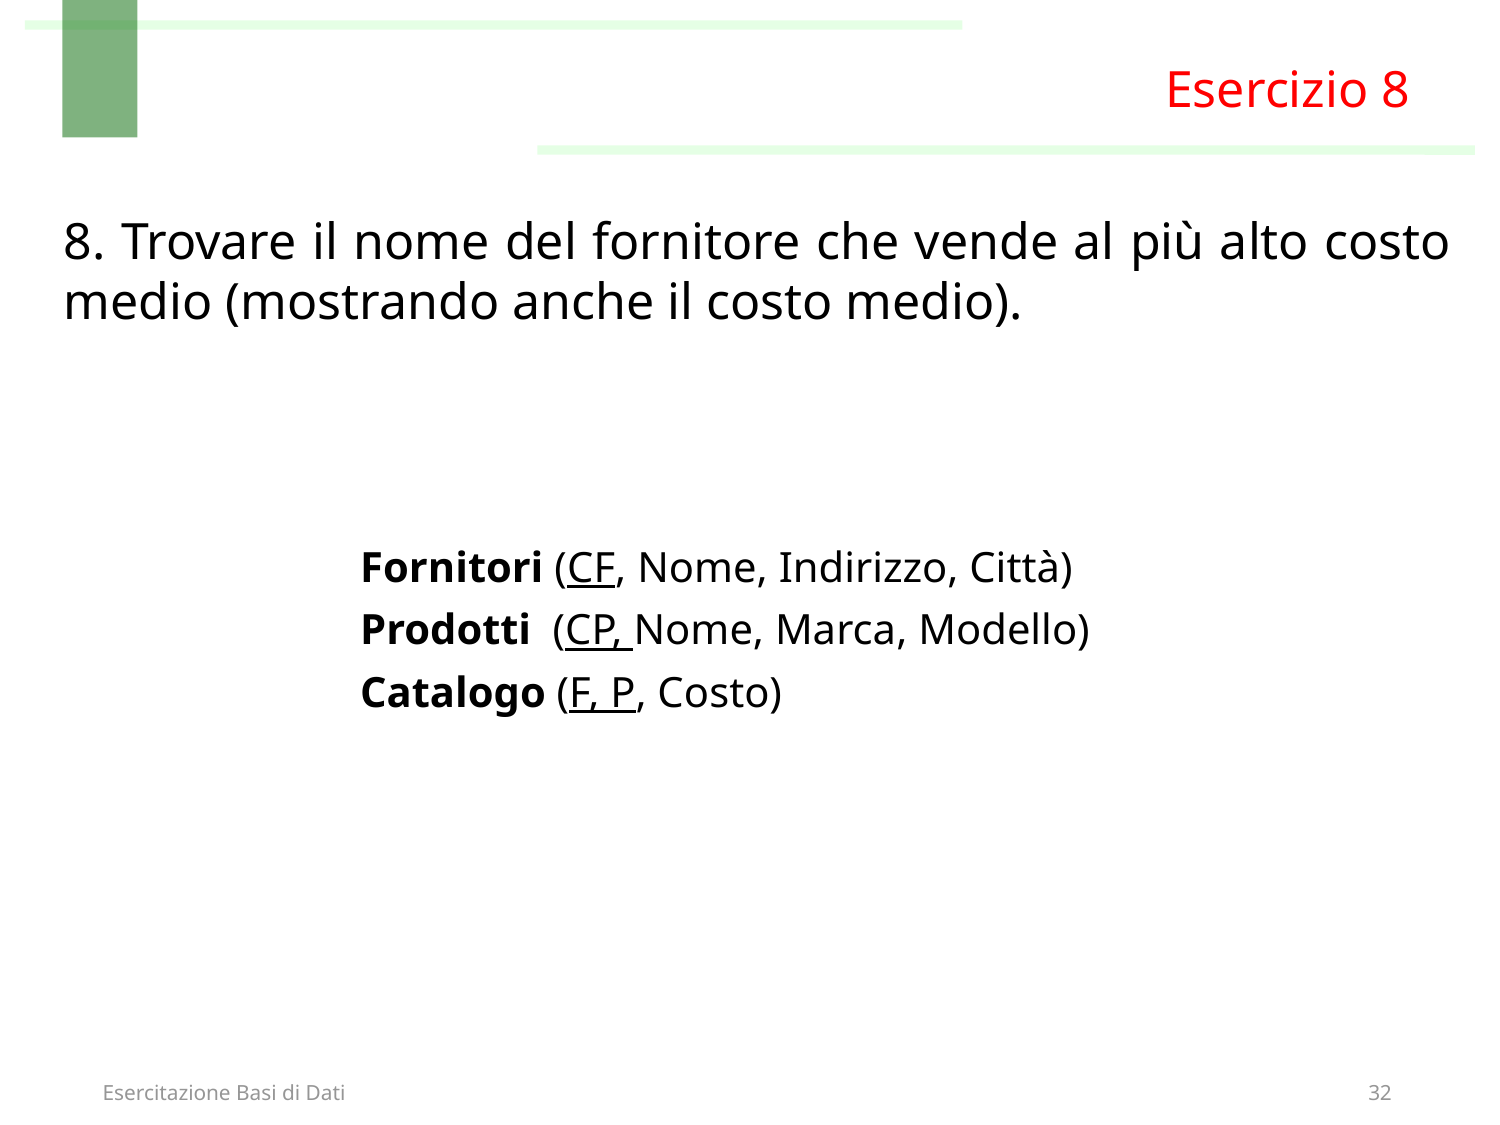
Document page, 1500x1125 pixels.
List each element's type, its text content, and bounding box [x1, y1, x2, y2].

text_box Esercizio 8 [174, 37, 1425, 138]
text_box [50, 338, 1425, 950]
text_box Fornitori (CF, Nome, Indirizzo, Città) Prodotti (CP, Nome, Marca, Modello) Catalogo (F, P, Costo) [276, 532, 1199, 756]
text_box 8. Trovare il nome del fornitore che vende al più alto costo medio (mostrando anche il costo medio). [49, 202, 1467, 338]
